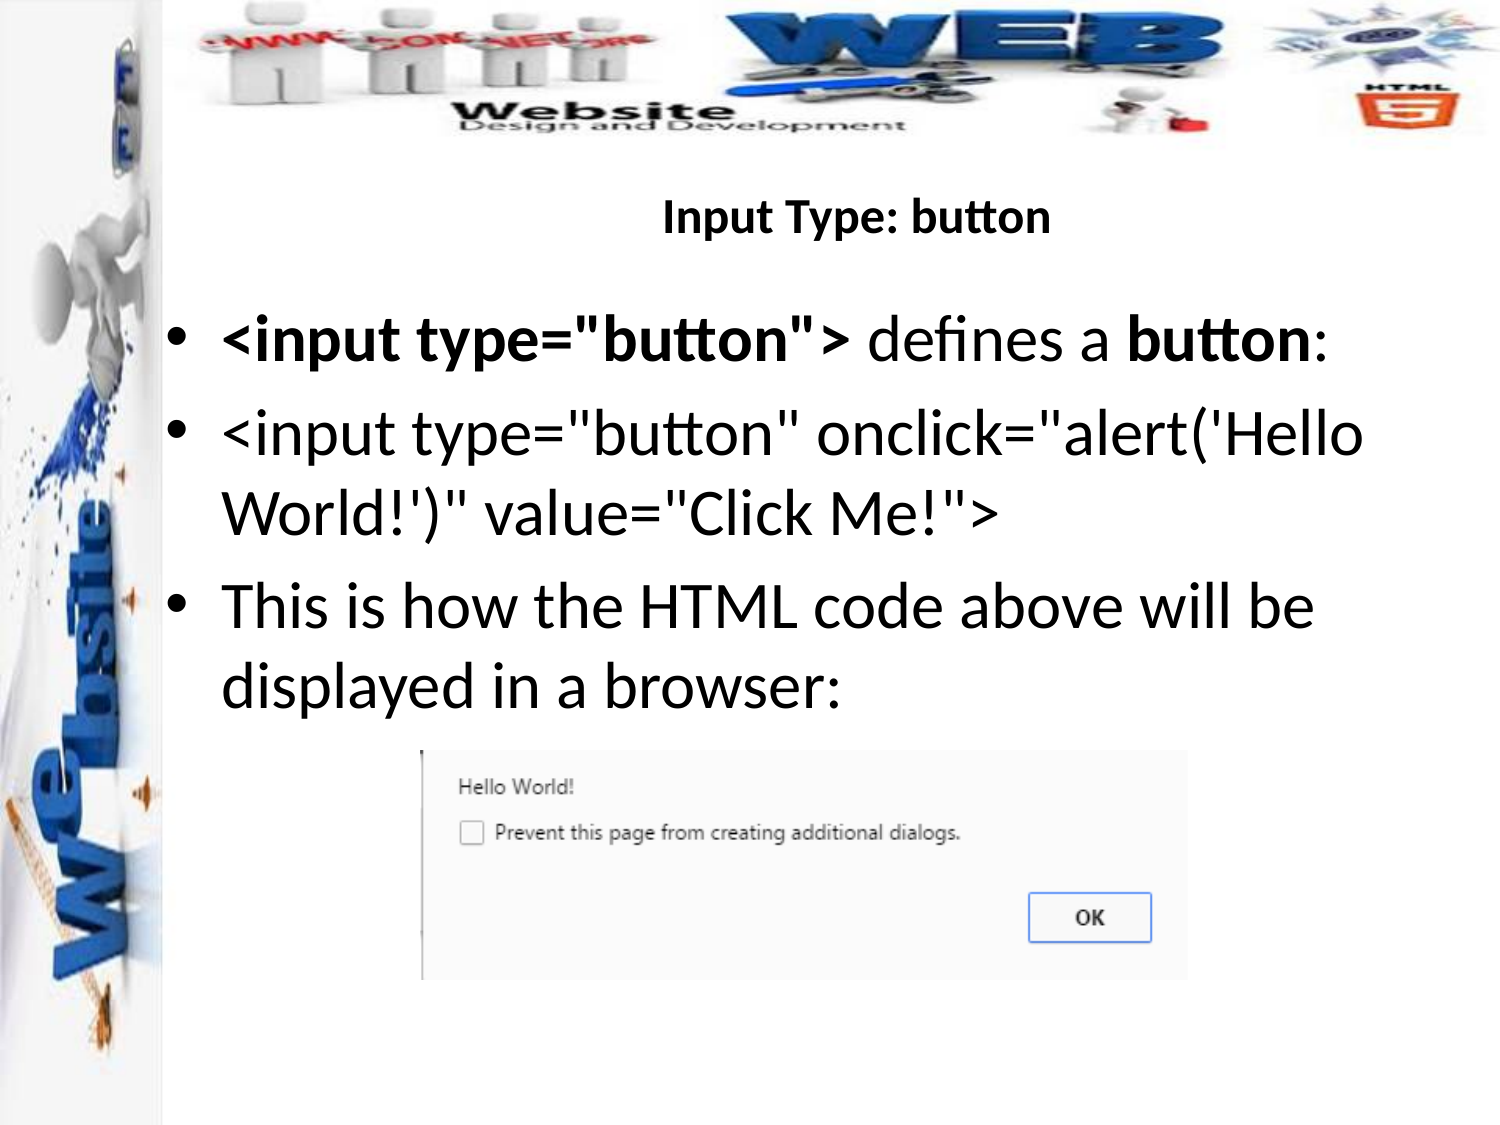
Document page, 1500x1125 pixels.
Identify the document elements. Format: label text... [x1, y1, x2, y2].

picture [419, 749, 1188, 980]
list <input type="button"> defines a button: <input type="button" onclick="alert('Hello World!')" value="Click Me!"> This is how the HTML code above will be displayed in a browser: [150, 287, 1500, 1125]
title Input Type: button [212, 174, 1500, 287]
picture [0, 0, 1500, 1125]
